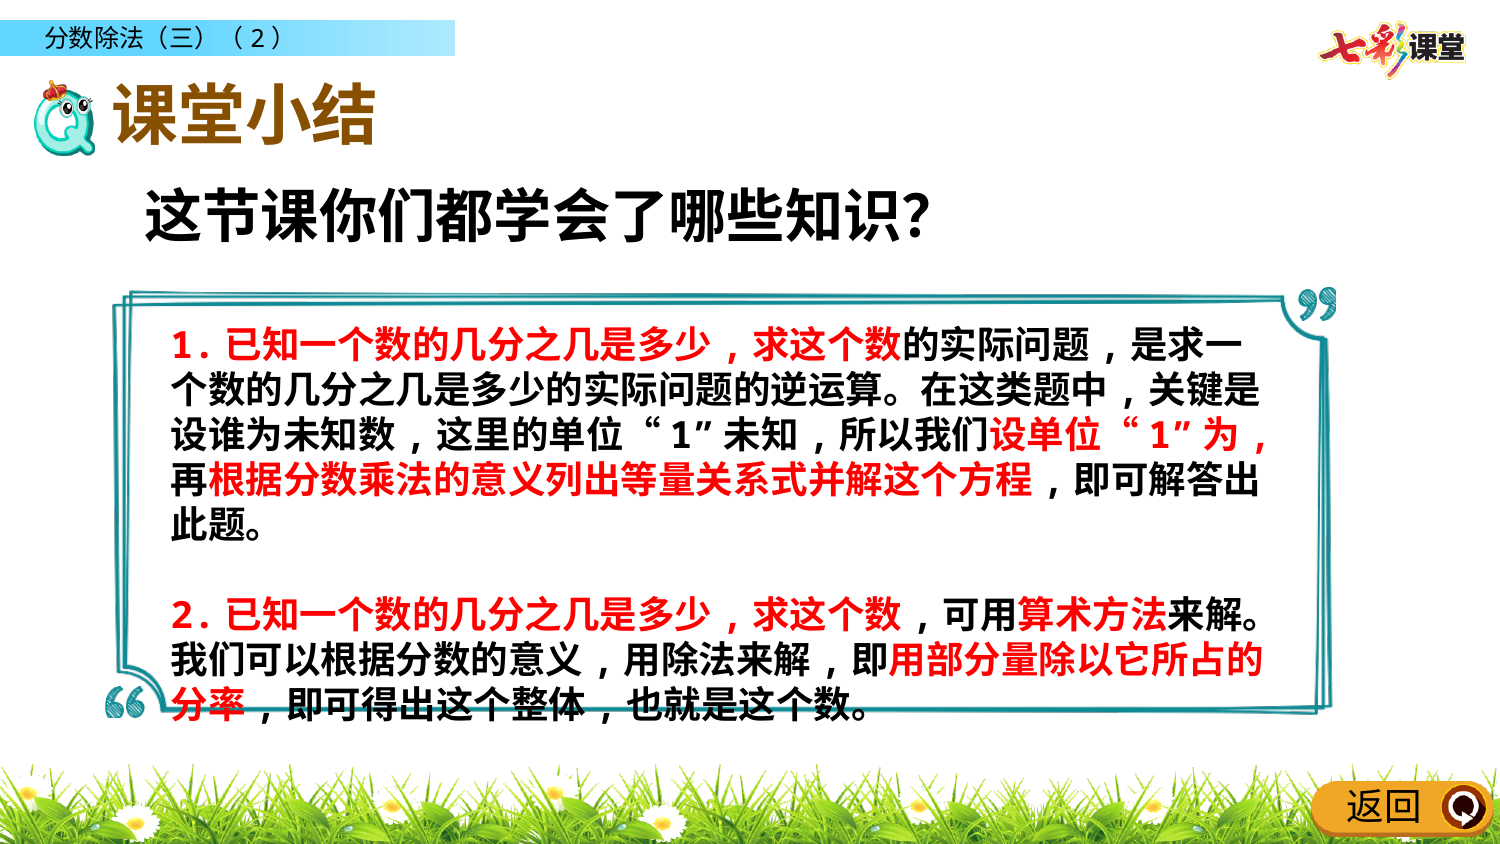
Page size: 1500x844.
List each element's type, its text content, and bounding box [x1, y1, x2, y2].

text_box 课堂小结 [100, 67, 404, 159]
picture [1316, 20, 1468, 80]
text_box 这节课你们都学会了哪些知识？ [133, 173, 972, 255]
picture [0, 764, 1500, 844]
picture [34, 80, 96, 156]
picture [105, 287, 1337, 718]
